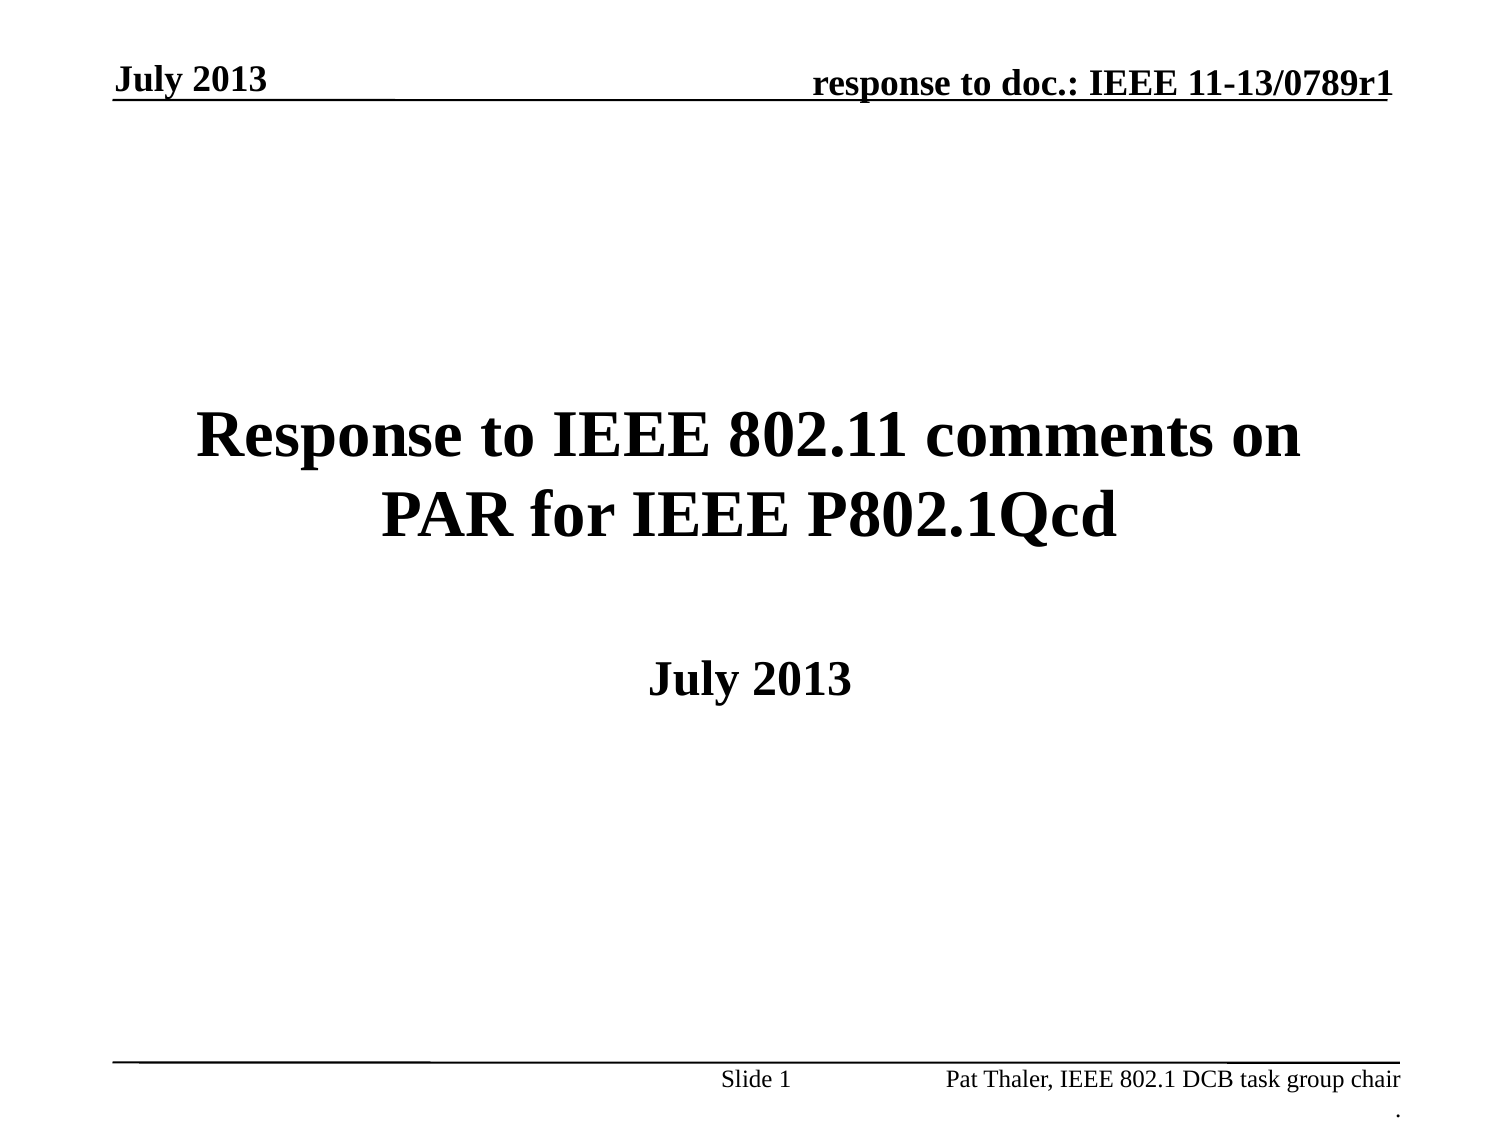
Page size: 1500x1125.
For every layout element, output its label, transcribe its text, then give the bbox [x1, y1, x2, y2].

slide_number Slide 1 [712, 1061, 800, 1123]
footer Pat Thaler, IEEE 802.1 DCB task group chair . [878, 1061, 1402, 1093]
title Response to IEEE 802.11 comments on PAR for IEEE P802.1Qcd [112, 349, 1388, 591]
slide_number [114, 54, 423, 100]
subtitle July 2013 [224, 637, 1276, 926]
